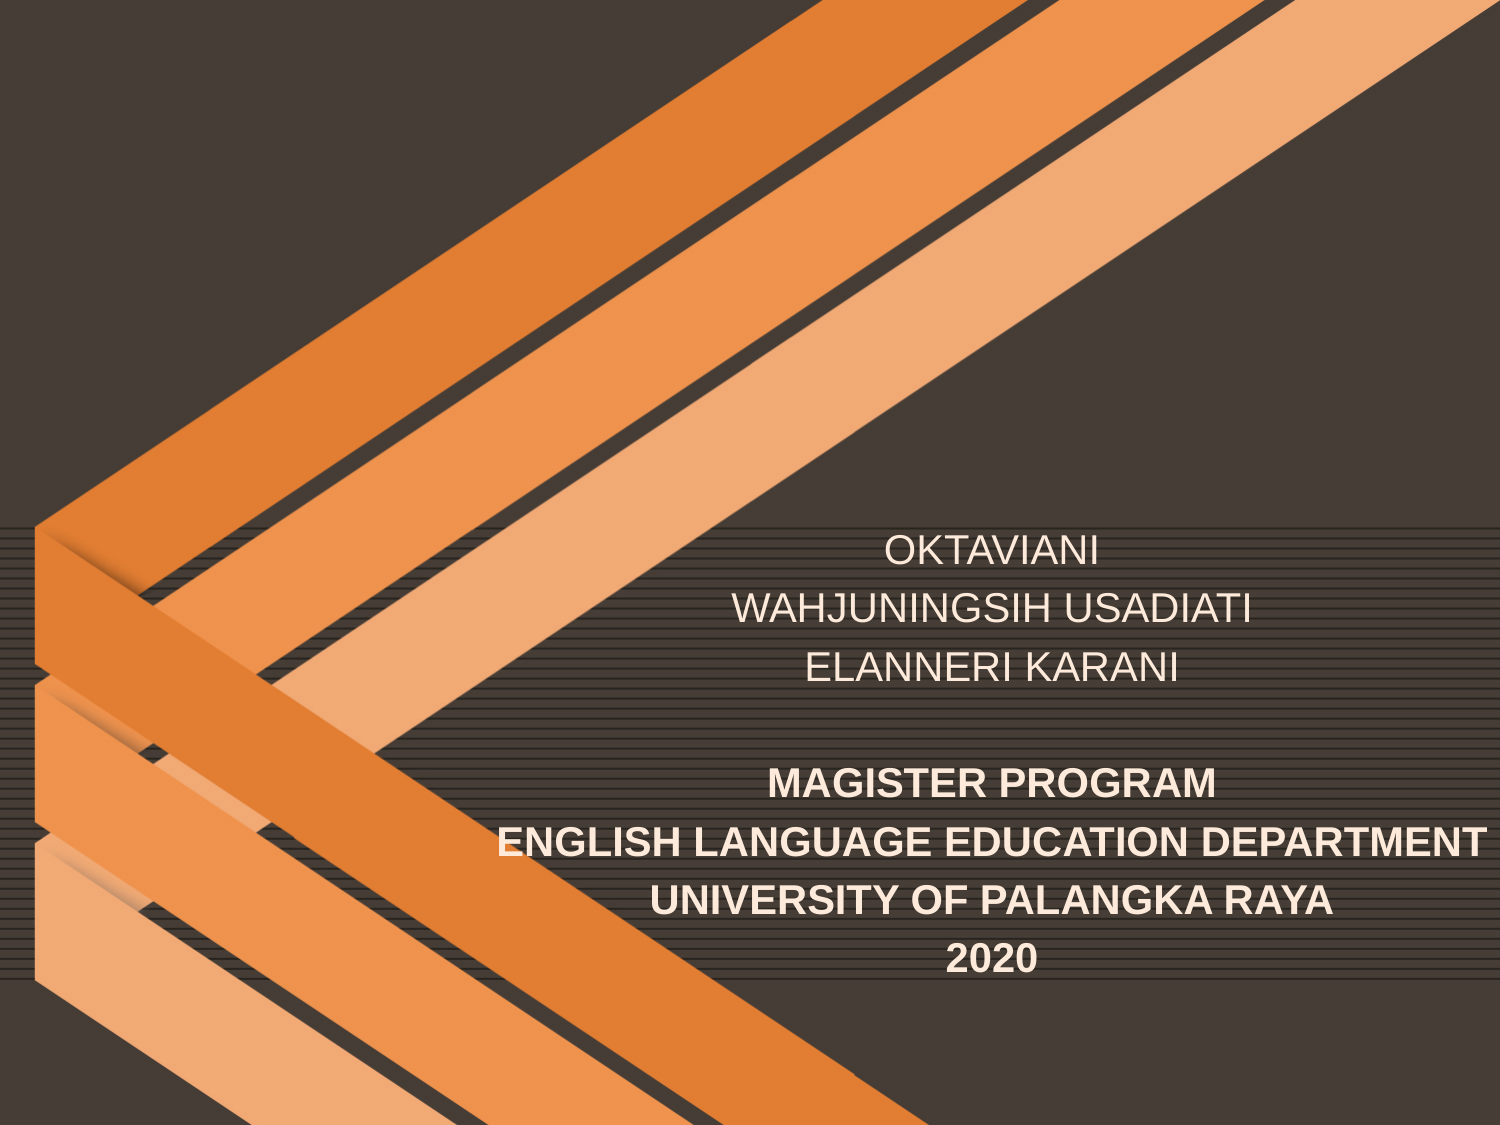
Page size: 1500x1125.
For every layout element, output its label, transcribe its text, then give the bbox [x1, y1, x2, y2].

picture [0, 0, 1500, 1125]
text_box OKTAVIANI WAHJUNINGSIH USADIATI ELANNERI KARANI MAGISTER PROGRAM ENGLISH LANGUAGE EDUCATION DEPARTMENT UNIVERSITY OF PALANGKA RAYA 2020 [466, 503, 1500, 1059]
